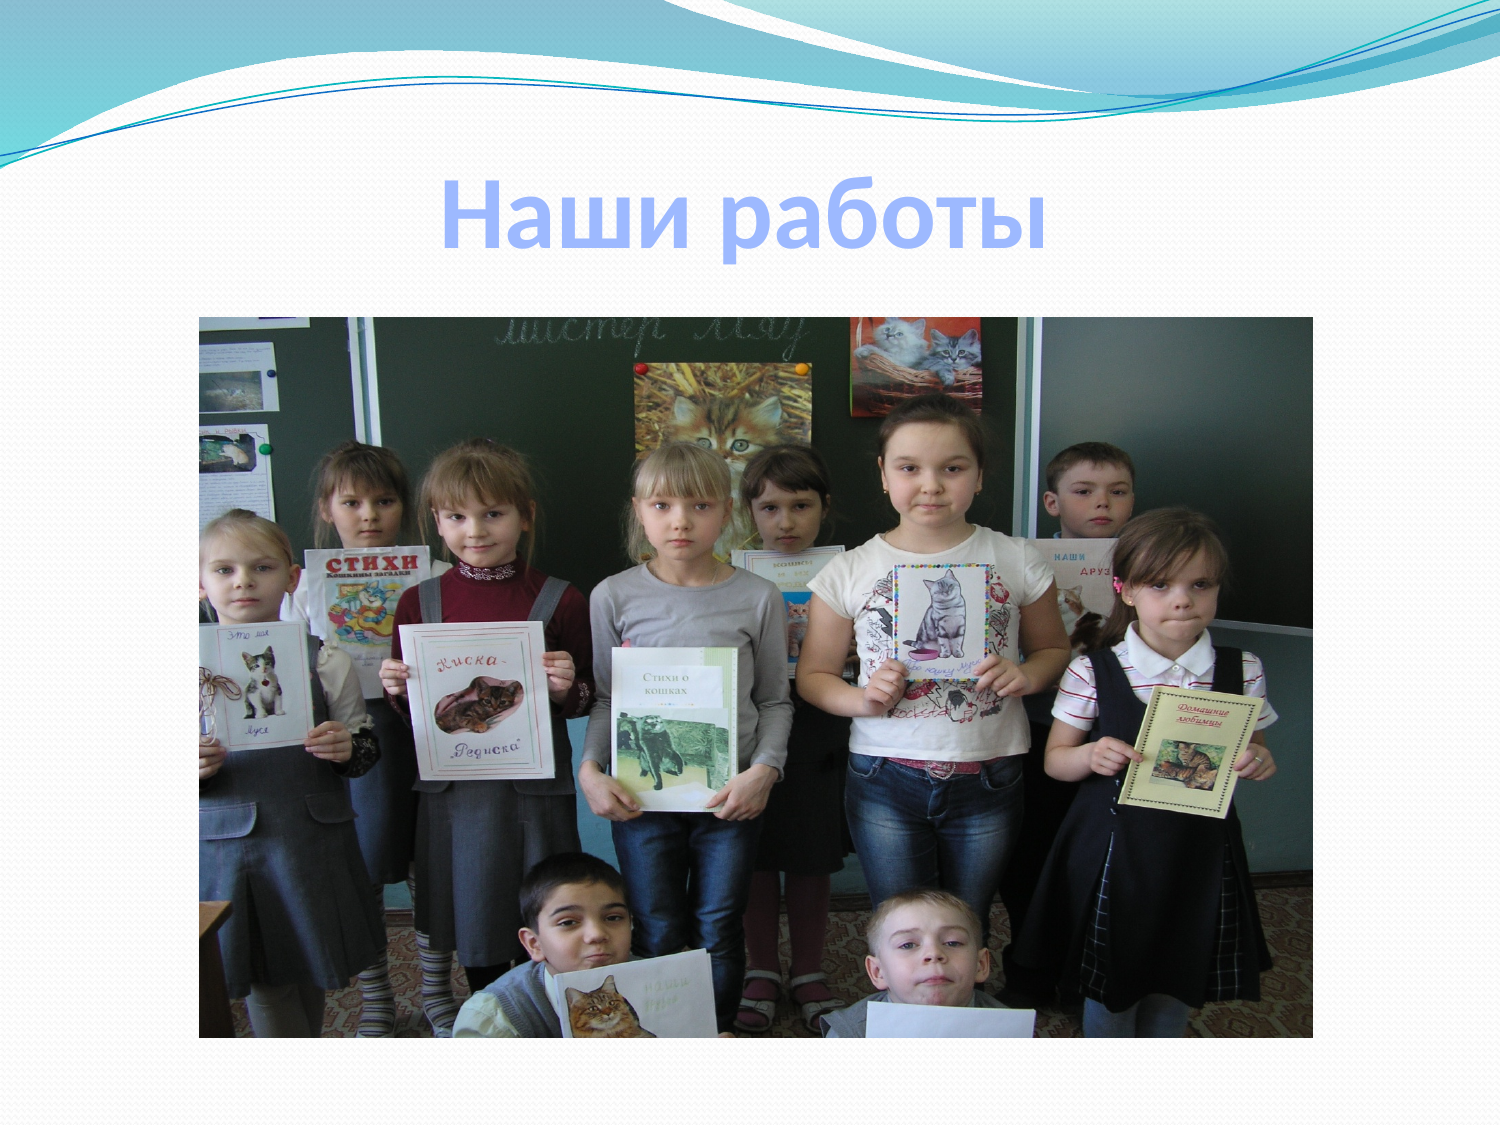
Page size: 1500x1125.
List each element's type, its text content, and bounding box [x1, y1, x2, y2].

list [198, 317, 1313, 1038]
title Наши работы [70, 117, 1421, 270]
